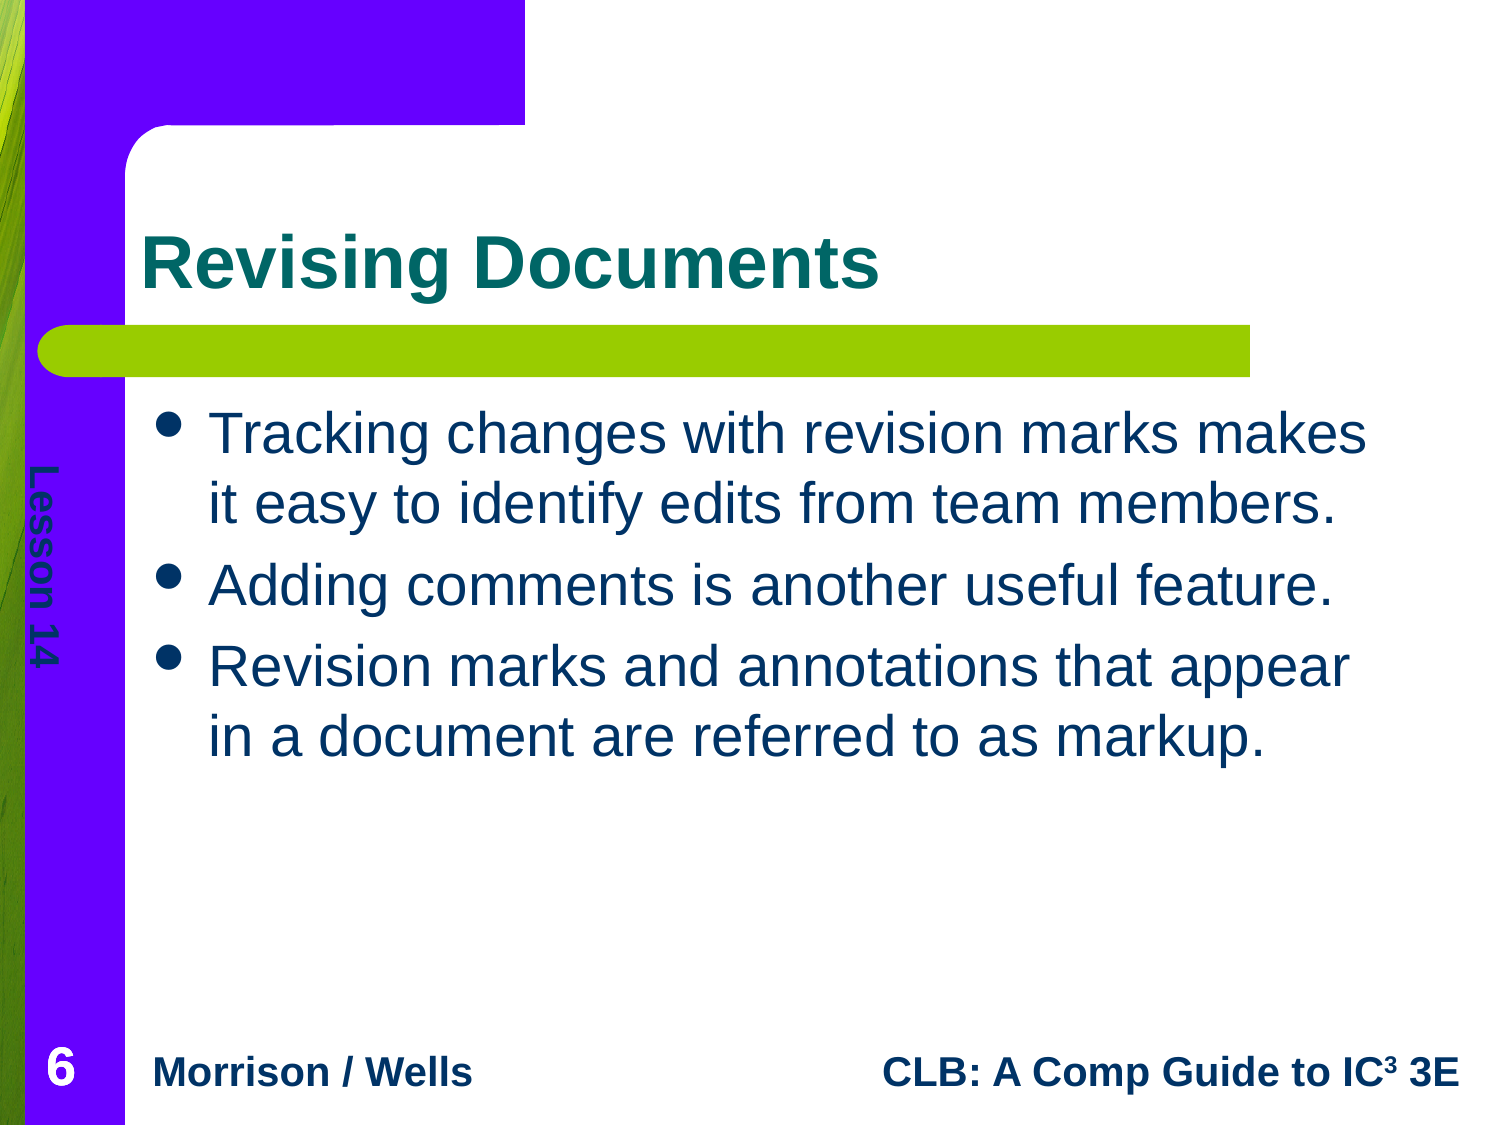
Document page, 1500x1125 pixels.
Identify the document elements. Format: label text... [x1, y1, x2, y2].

picture [0, 0, 25, 1125]
text_box 6 [13, 1023, 111, 1105]
list Tracking changes with revision marks makes it easy to identify edits from team members. Adding comments is another useful feature. Revision marks and annotations that appear in a document are referred to as markup. [137, 387, 1413, 1013]
title Revising Documents [124, 124, 1426, 313]
